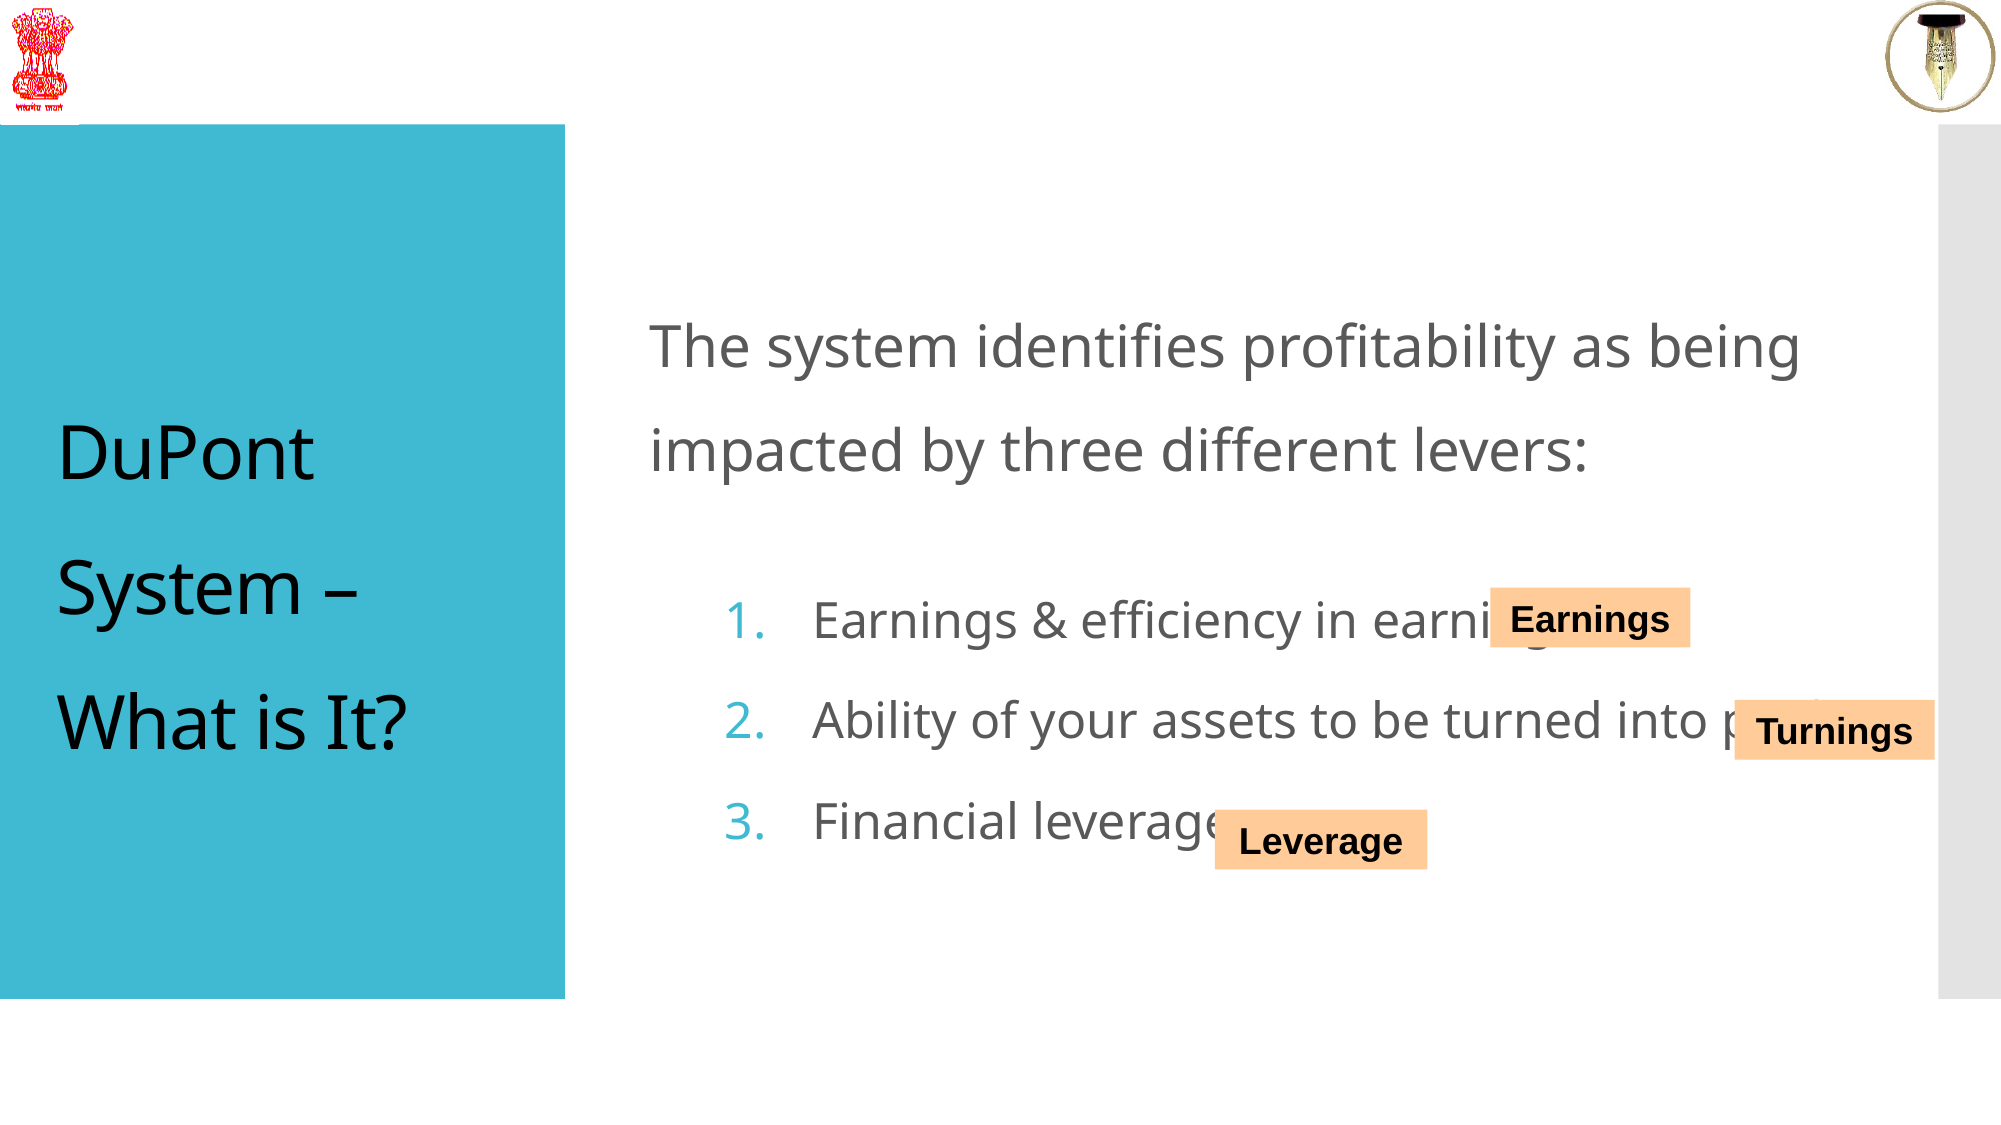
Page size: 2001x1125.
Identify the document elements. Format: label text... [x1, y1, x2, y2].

picture [1884, 0, 1996, 113]
text_box Leverage [1214, 809, 1428, 870]
title DuPont System – What is It? [41, 184, 525, 940]
text_box Earnings [1490, 587, 1691, 648]
text_box Turnings [1734, 699, 1935, 760]
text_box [0, 0, 79, 125]
list The system identifies profitability as being impacted by three different levers: Earnings & efficiency in earnings Ability of your assets to be turned into profits Financial leverage [634, 141, 1962, 982]
